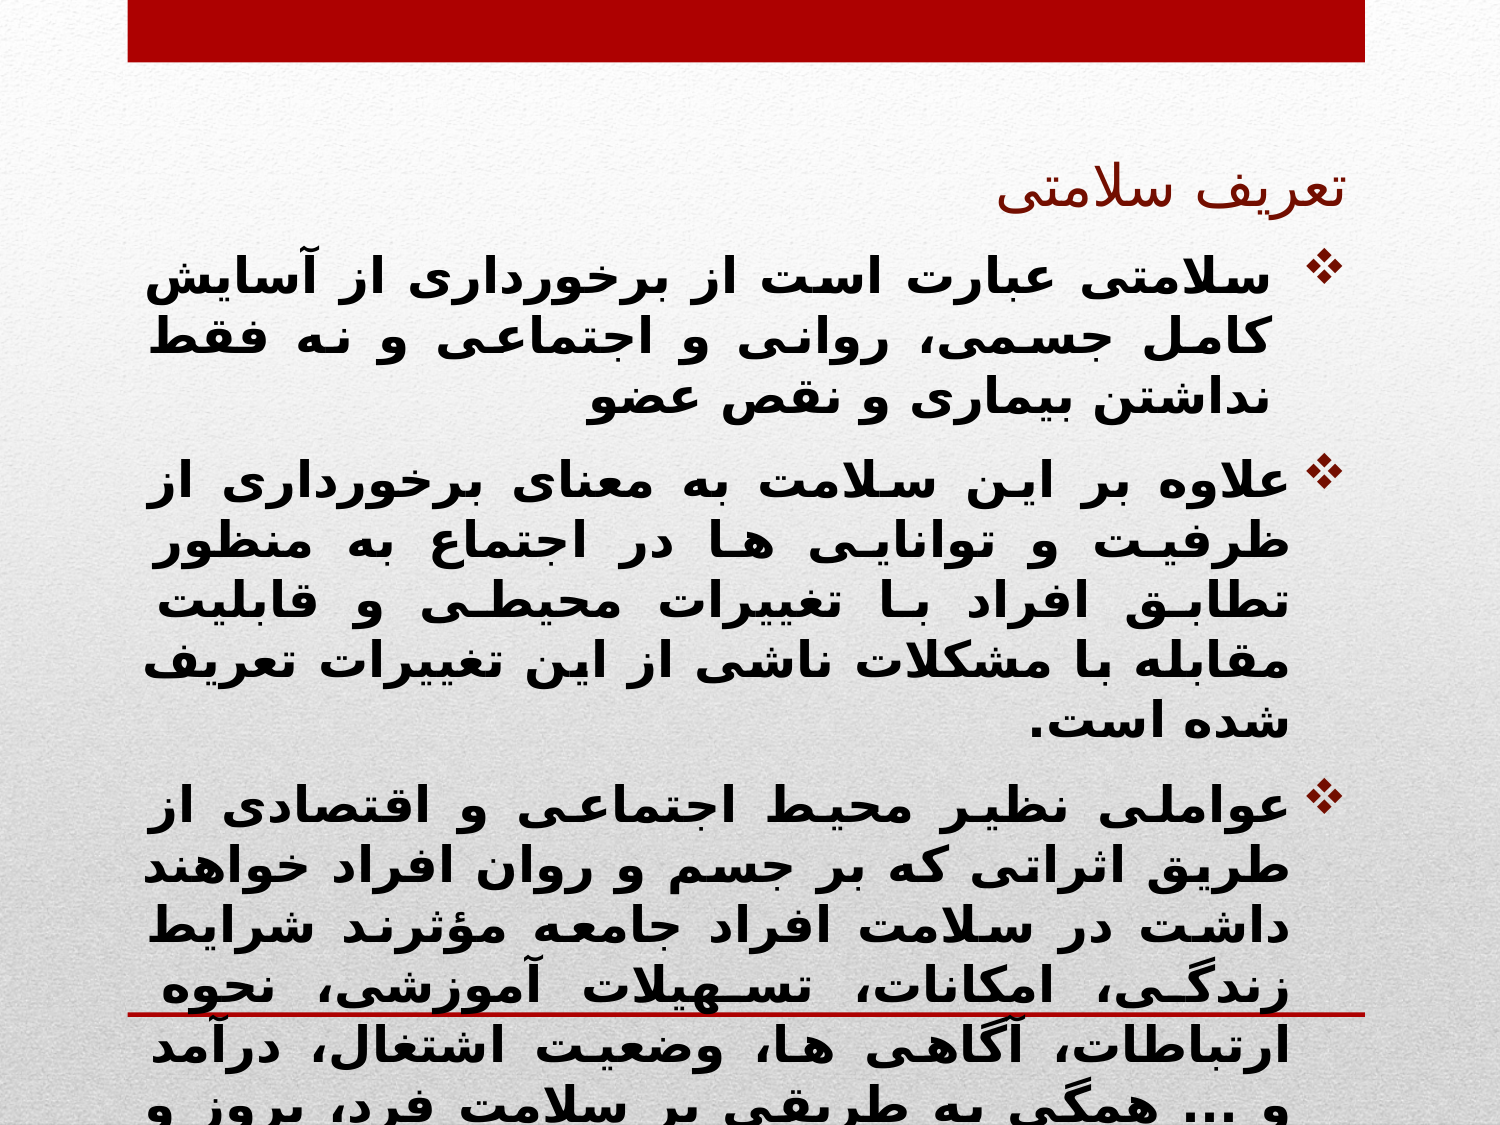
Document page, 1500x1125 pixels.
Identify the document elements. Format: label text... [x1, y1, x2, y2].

text_box تعریف سلامتی سلامتی عبارت است از برخورداری از آسایش کامل جسمی، روانی و اجتماعی و نه فقط نداشتن بیماری و نقص عضو علاوه بر این سلامت به معنای برخورداری از ظرفیت و توانایی ها در اجتماع به منظور تطابق افراد با تغییرات محیطی و قابلیت مقابله با مشکلات ناشی از این تغییرات تعریف شده است. عواملی نظیر محیط اجتماعی و اقتصادی از طریق اثراتی که بر جسم و روان افراد خواهند داشت در سلامت افراد جامعه مؤثرند شرایط زندگی، امکانات، تسهیلات آموزشی، نحوه ارتباطات، آگاهی ها، وضعیت اشتغال، درآمد و ... همگی به طریقی بر سلامت فرد، بروز و شیوع بیماری ها تأثیر می گذارند. [125, 140, 1363, 1125]
